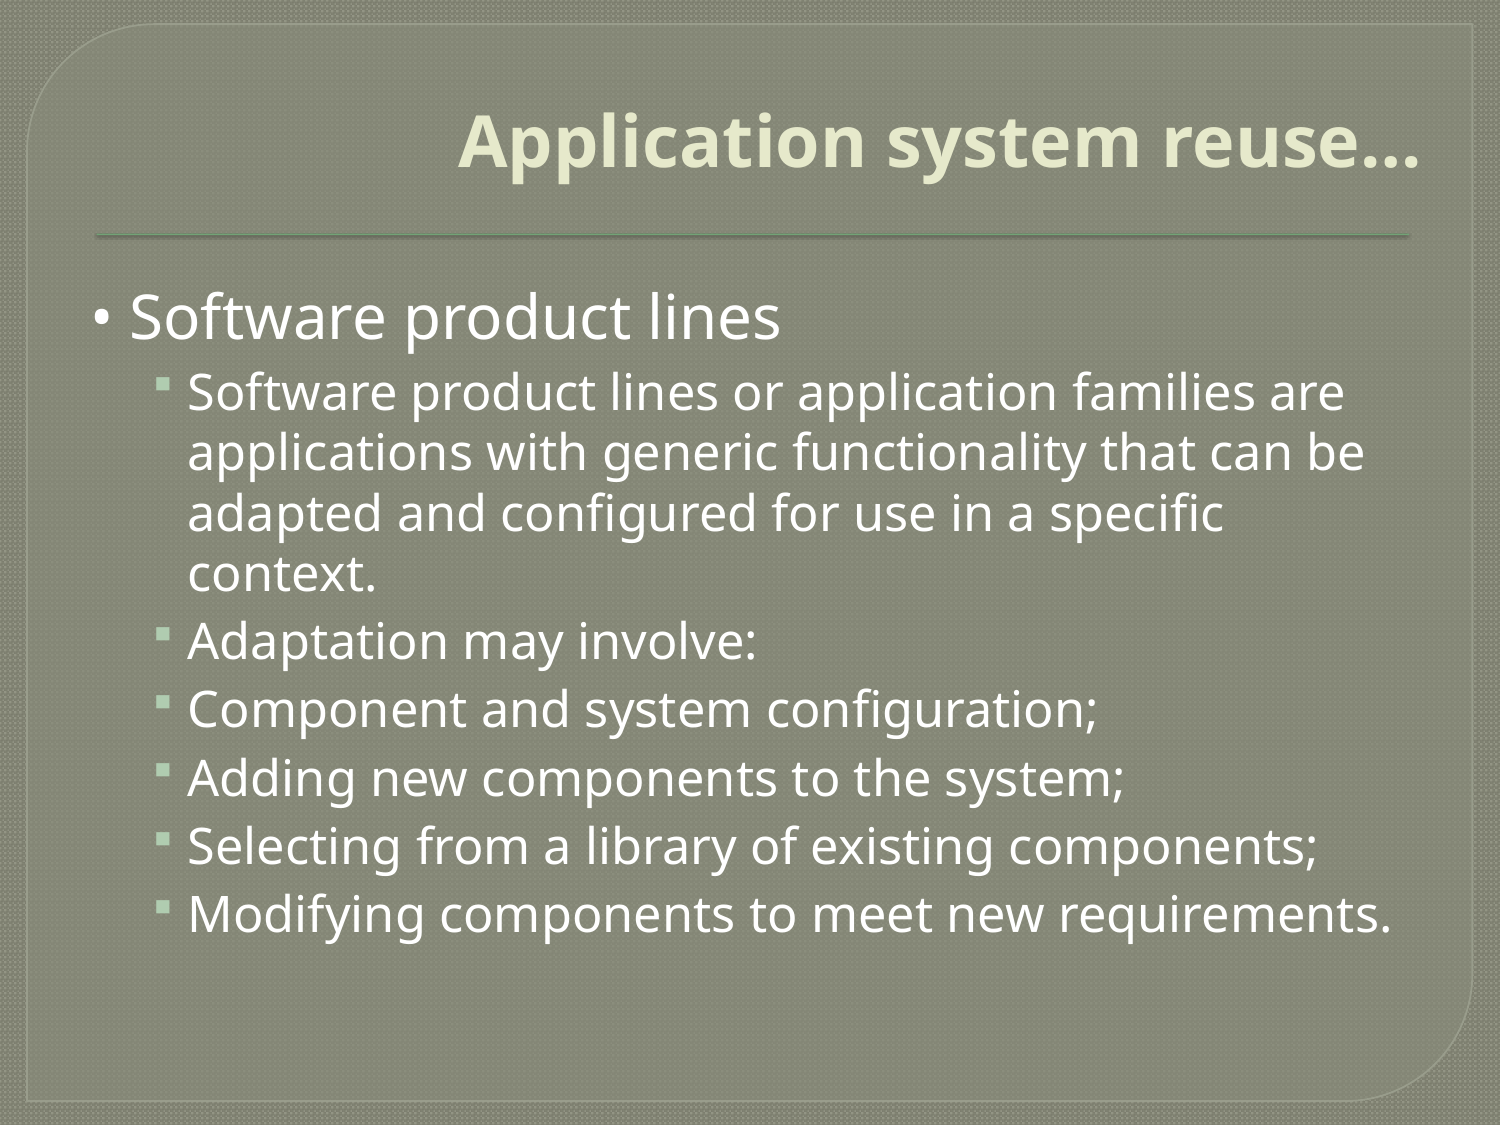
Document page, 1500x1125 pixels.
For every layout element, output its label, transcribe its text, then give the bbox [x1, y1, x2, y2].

list • Software product lines Software product lines or application families are applications with generic functionality that can be adapted and configured for use in a specific context. Adaptation may involve: Component and system configuration; Adding new components to the system; Selecting from a library of existing components; Modifying components to meet new requirements. [74, 269, 1426, 1013]
title Application system reuse… [87, 87, 1438, 275]
